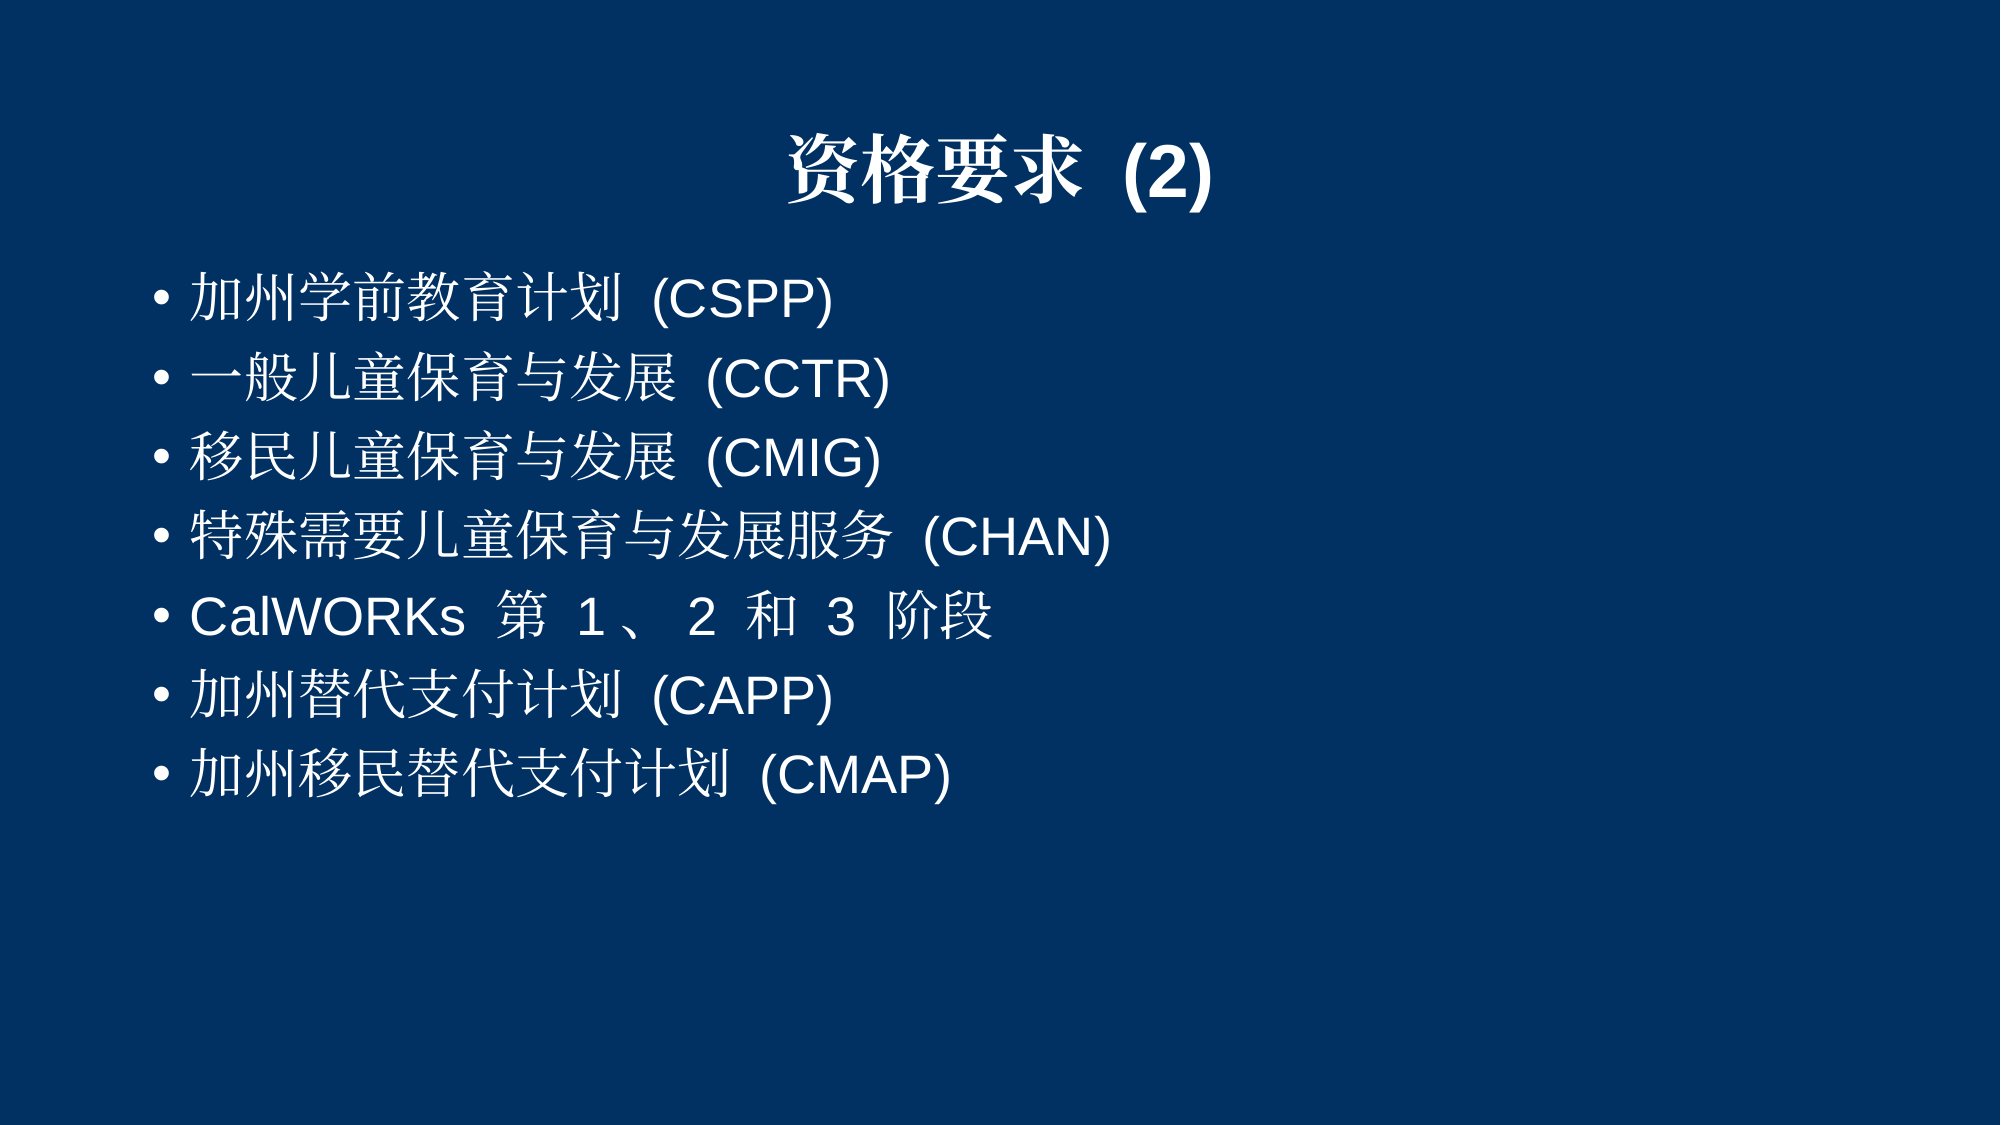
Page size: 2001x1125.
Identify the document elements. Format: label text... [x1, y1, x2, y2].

title 资格要求 (2) [137, 64, 1863, 263]
list 加州学前教育计划 (CSPP) 一般儿童保育与发展 (CCTR) 移民儿童保育与发展 (CMIG) 特殊需要儿童保育与发展服务 (CHAN) CalWORKs 第 1、2 和 3 阶段 加州替代支付计划 (CAPP) 加州移民替代支付计划 (CMAP) [137, 263, 1863, 917]
